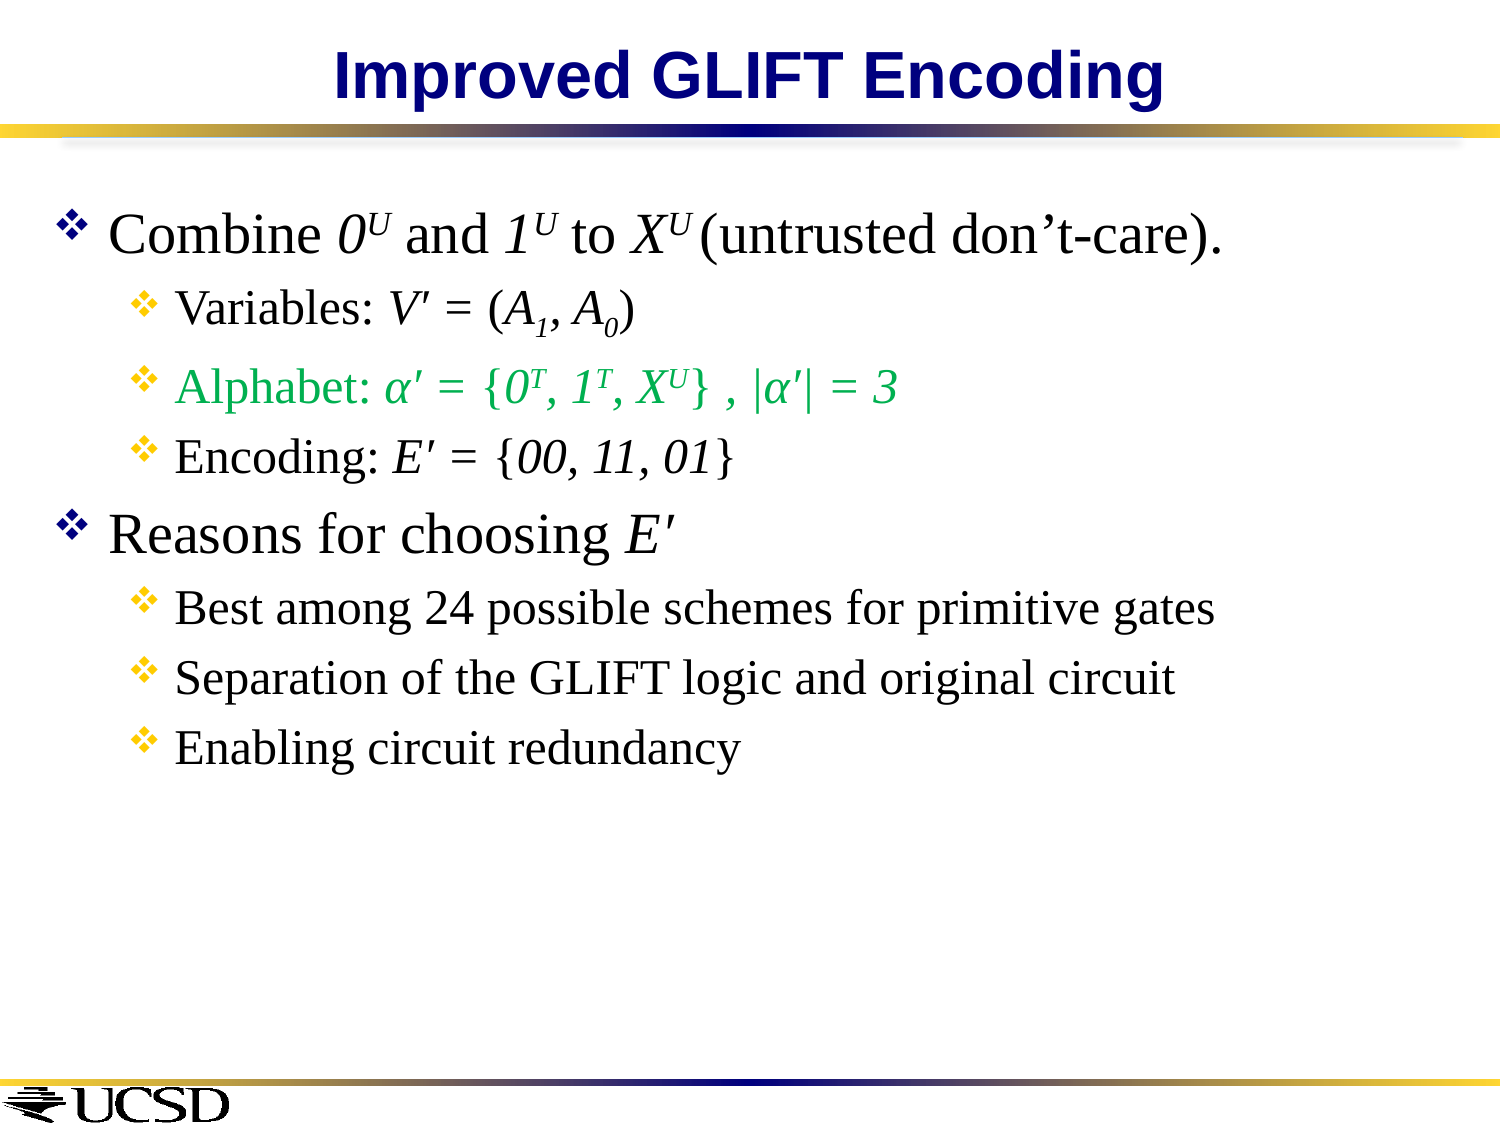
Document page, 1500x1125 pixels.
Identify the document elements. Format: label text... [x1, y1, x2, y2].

picture [0, 1087, 229, 1123]
title Improved GLIFT Encoding [37, 4, 1463, 120]
list Combine 0U and 1U to XU (untrusted don’t-care). Variables: V′ = (A1, A0) Alphabet: α′ = {0T, 1T, XU} , |α′| = 3 Encoding: E′ = {00, 11, 01} Reasons for choosing E′ Best among 24 possible schemes for primitive gates Separation of the GLIFT logic and original circuit Enabling circuit redundancy [37, 187, 1463, 1063]
